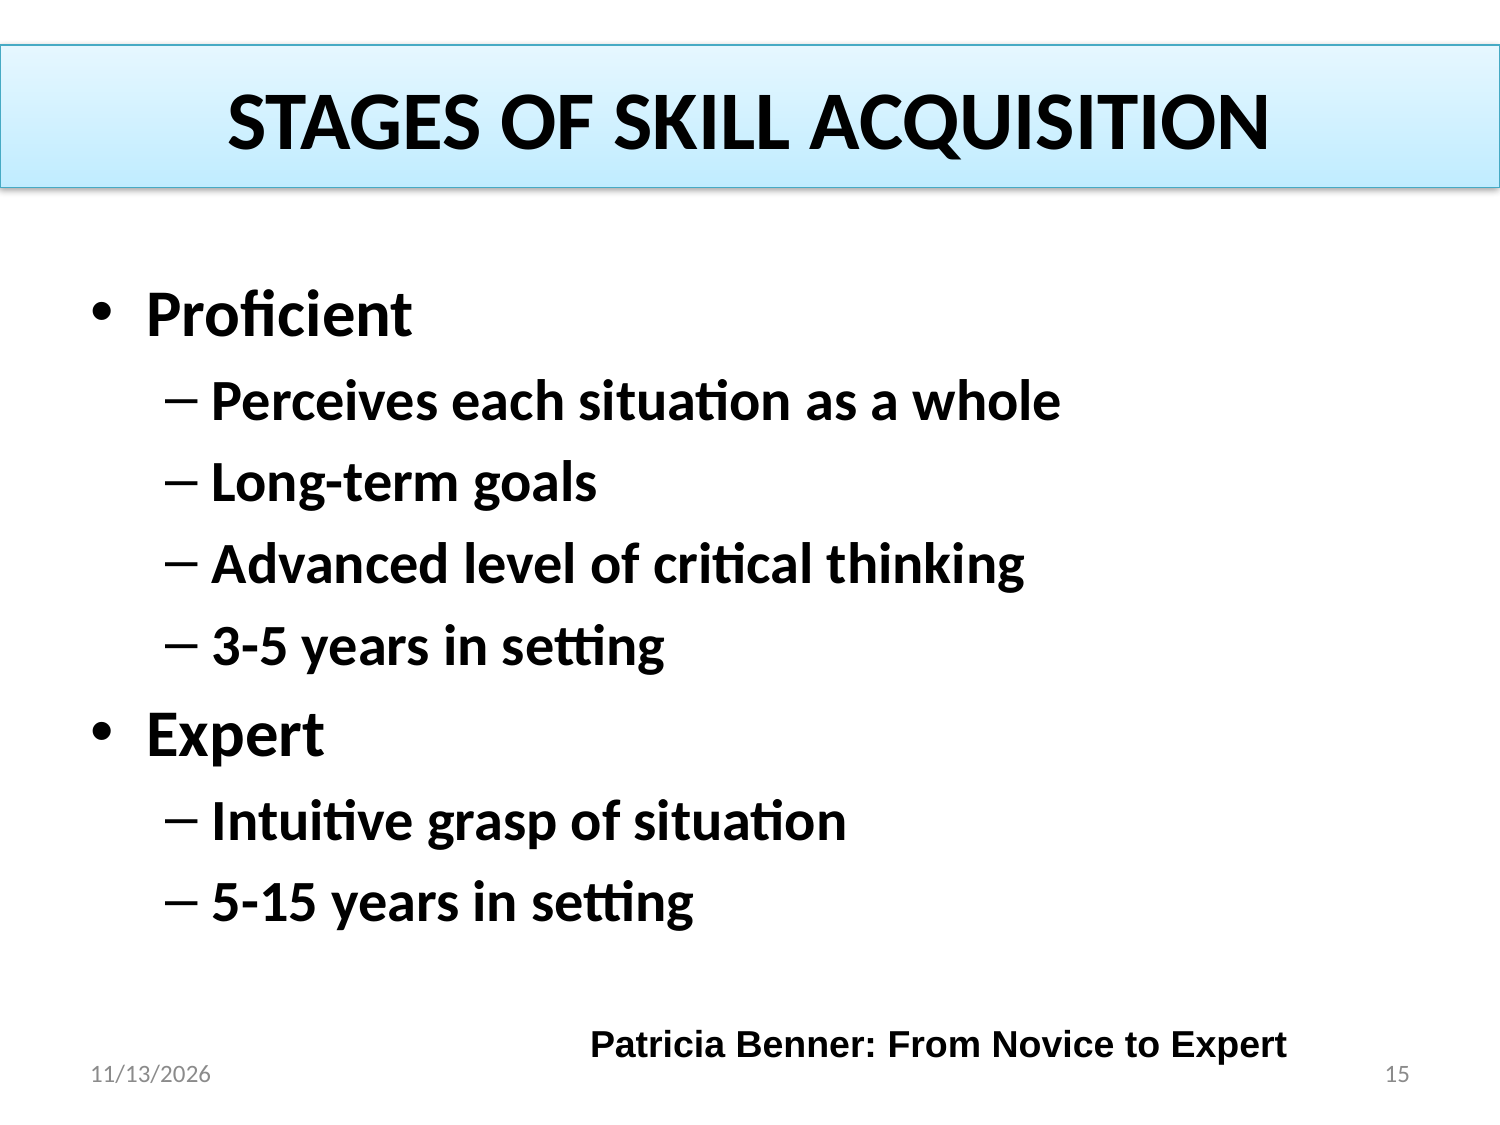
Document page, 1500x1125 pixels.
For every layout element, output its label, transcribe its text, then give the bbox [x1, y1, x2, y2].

list Proficient Perceives each situation as a whole Long-term goals Advanced level of critical thinking 3-5 years in setting Expert Intuitive grasp of situation 5-15 years in setting [75, 262, 1425, 1005]
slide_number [75, 1042, 425, 1103]
text_box STAGES OF SKILL ACQUISITION [0, 44, 1500, 188]
slide_number 15 [1074, 1042, 1425, 1103]
text_box Patricia Benner: From Novice to Expert [575, 1012, 1303, 1073]
